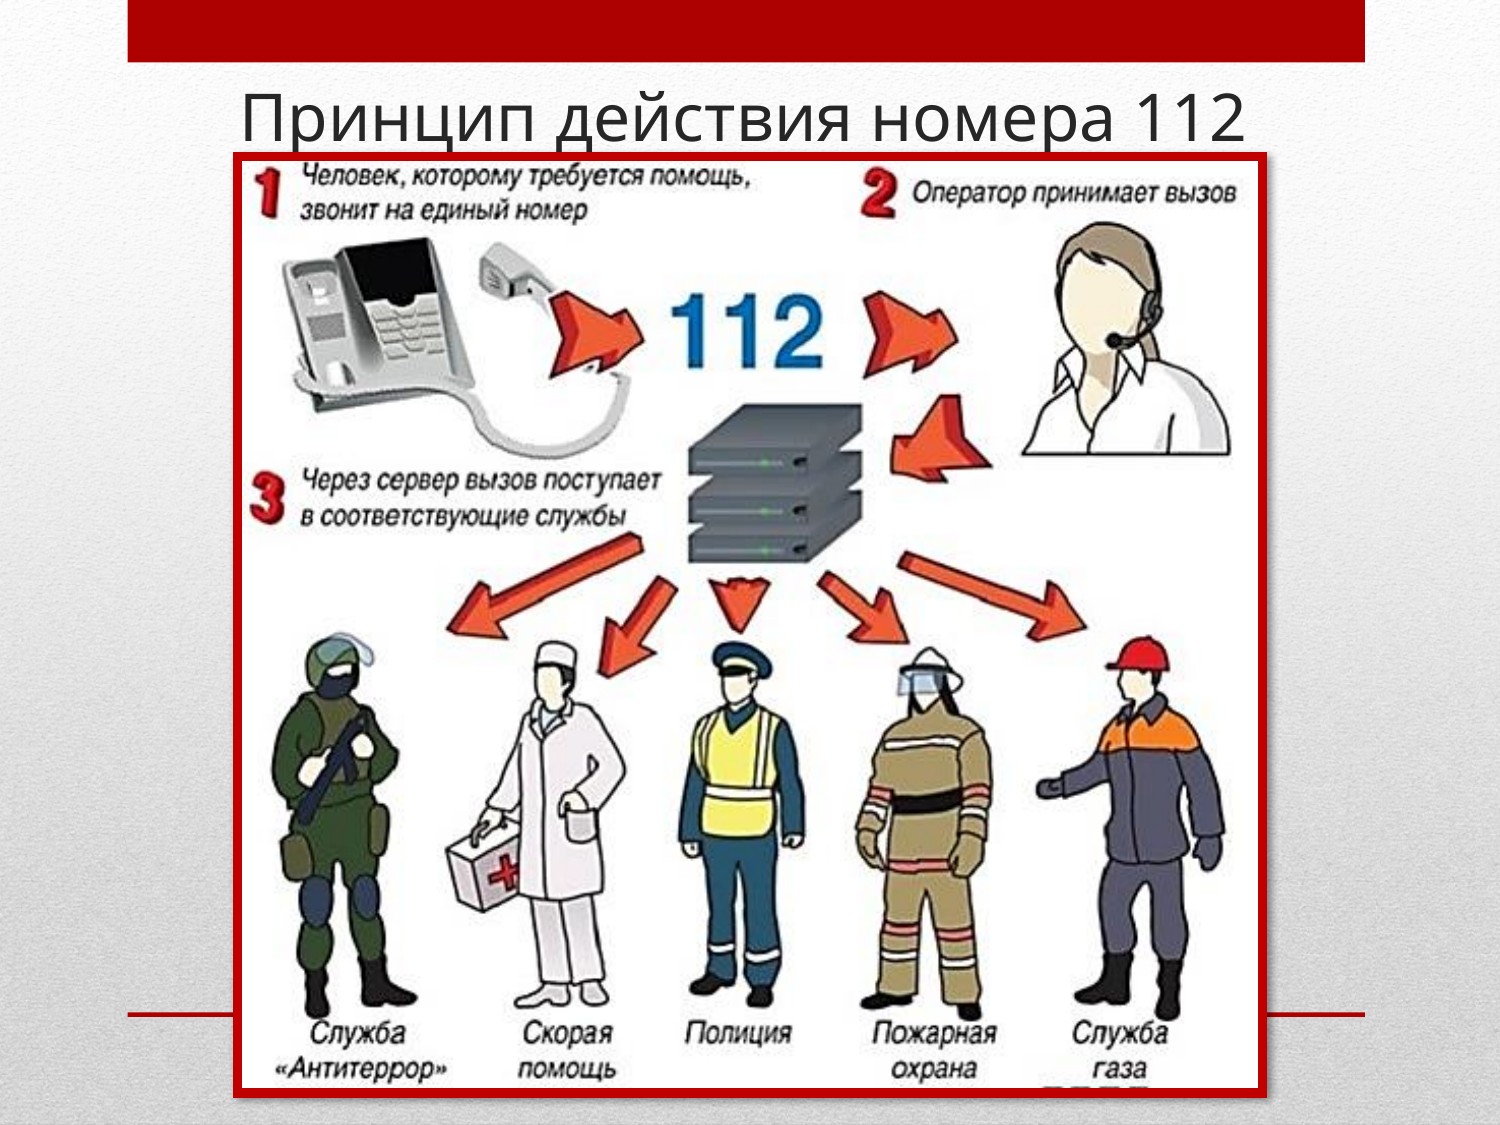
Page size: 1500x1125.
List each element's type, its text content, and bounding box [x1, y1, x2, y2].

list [241, 160, 1259, 1089]
title Принцип действия номера 112 [123, 66, 1364, 162]
